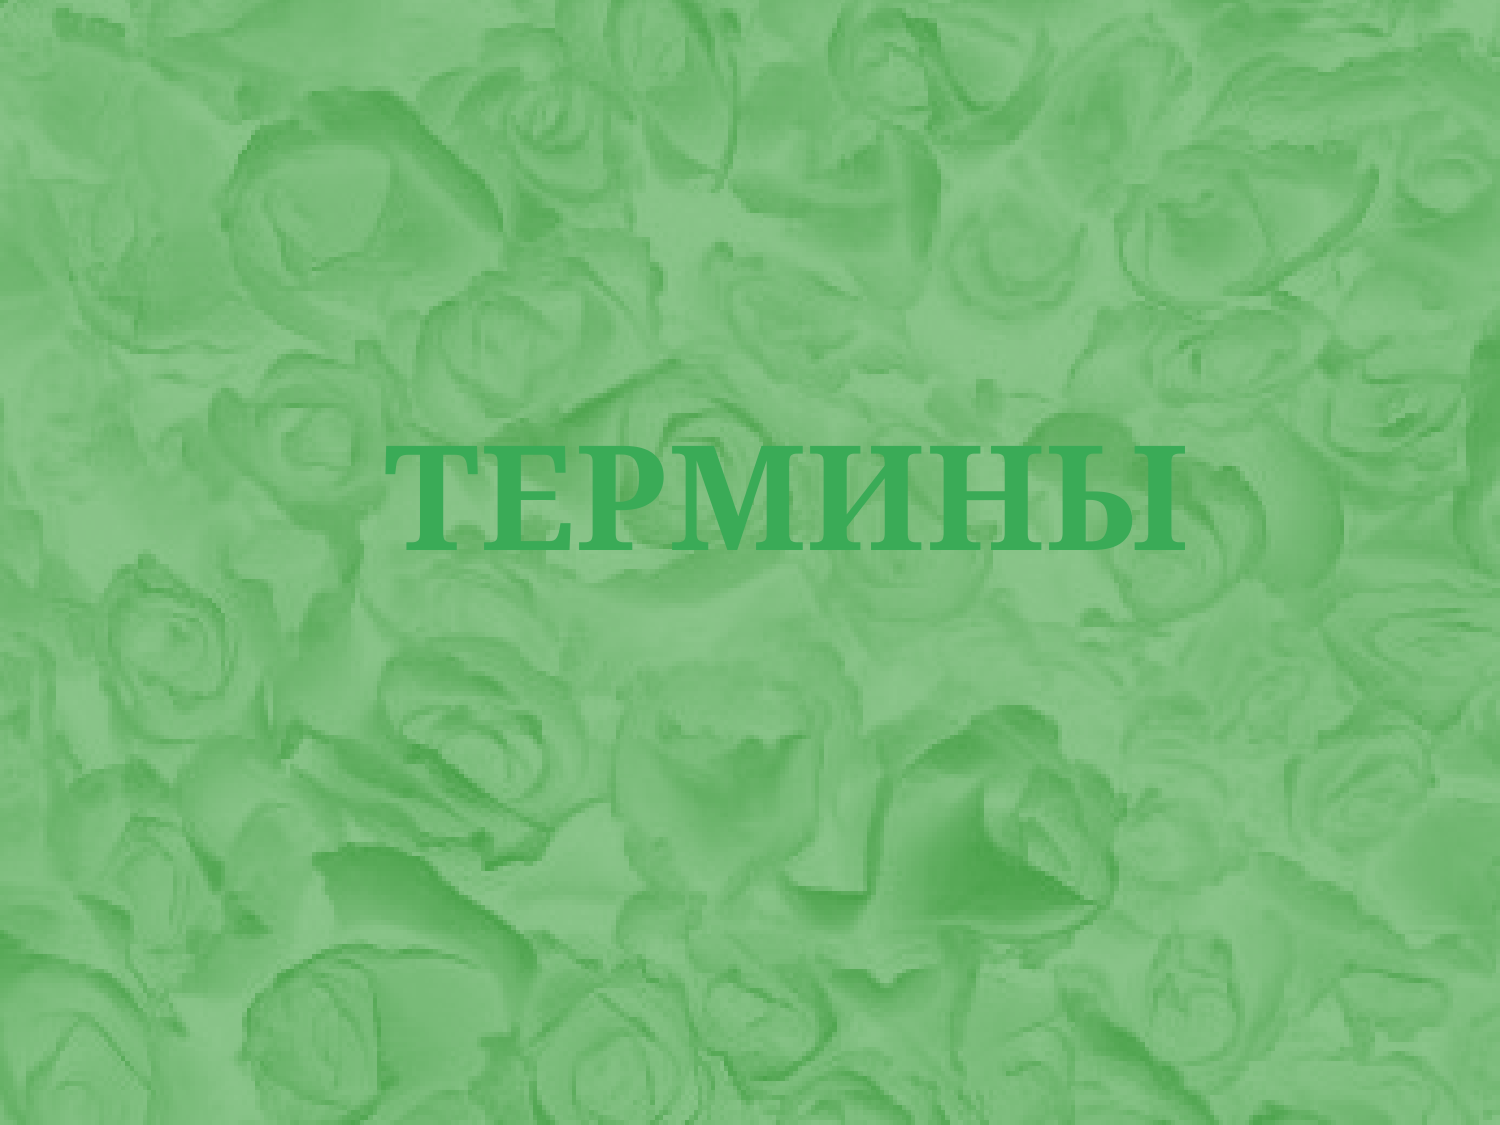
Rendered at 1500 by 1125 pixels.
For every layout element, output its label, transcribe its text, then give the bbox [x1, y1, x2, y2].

title ТЕРМИНЫ [137, 346, 1438, 638]
